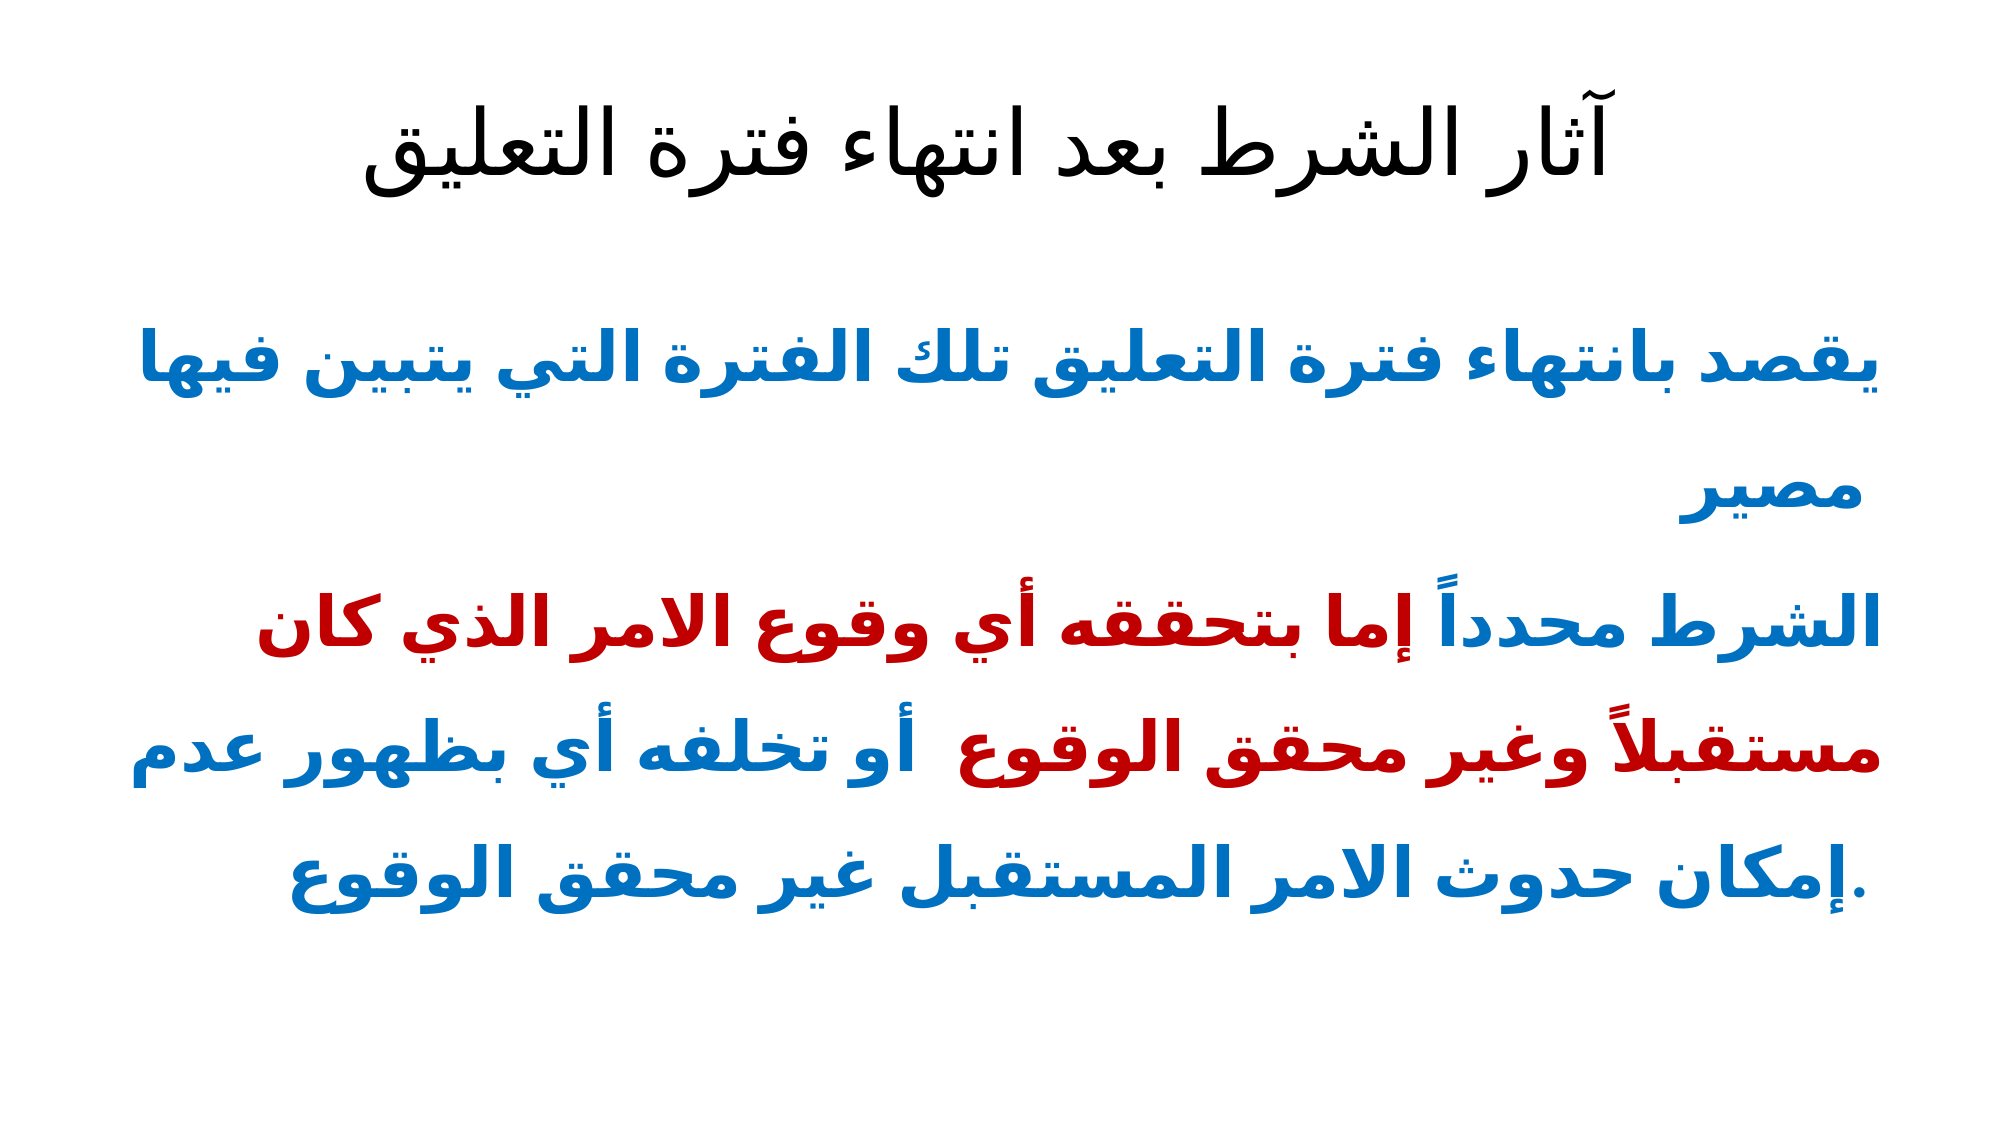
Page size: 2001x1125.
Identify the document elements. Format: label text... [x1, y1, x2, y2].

list يقصد بانتهاء فترة التعليق تلك الفترة التي يتبين فيها مصير الشرط محدداً إما بتحققه أي وقوع الامر الذي كان مستقبلاً وغير محقق الوقوع أو تخلفه أي بظهور عدم إمكان حدوث الامر المستقبل غير محقق الوقوع. [99, 262, 1900, 1005]
title آثار الشرط بعد انتهاء فترة التعليق [99, 45, 1900, 233]
